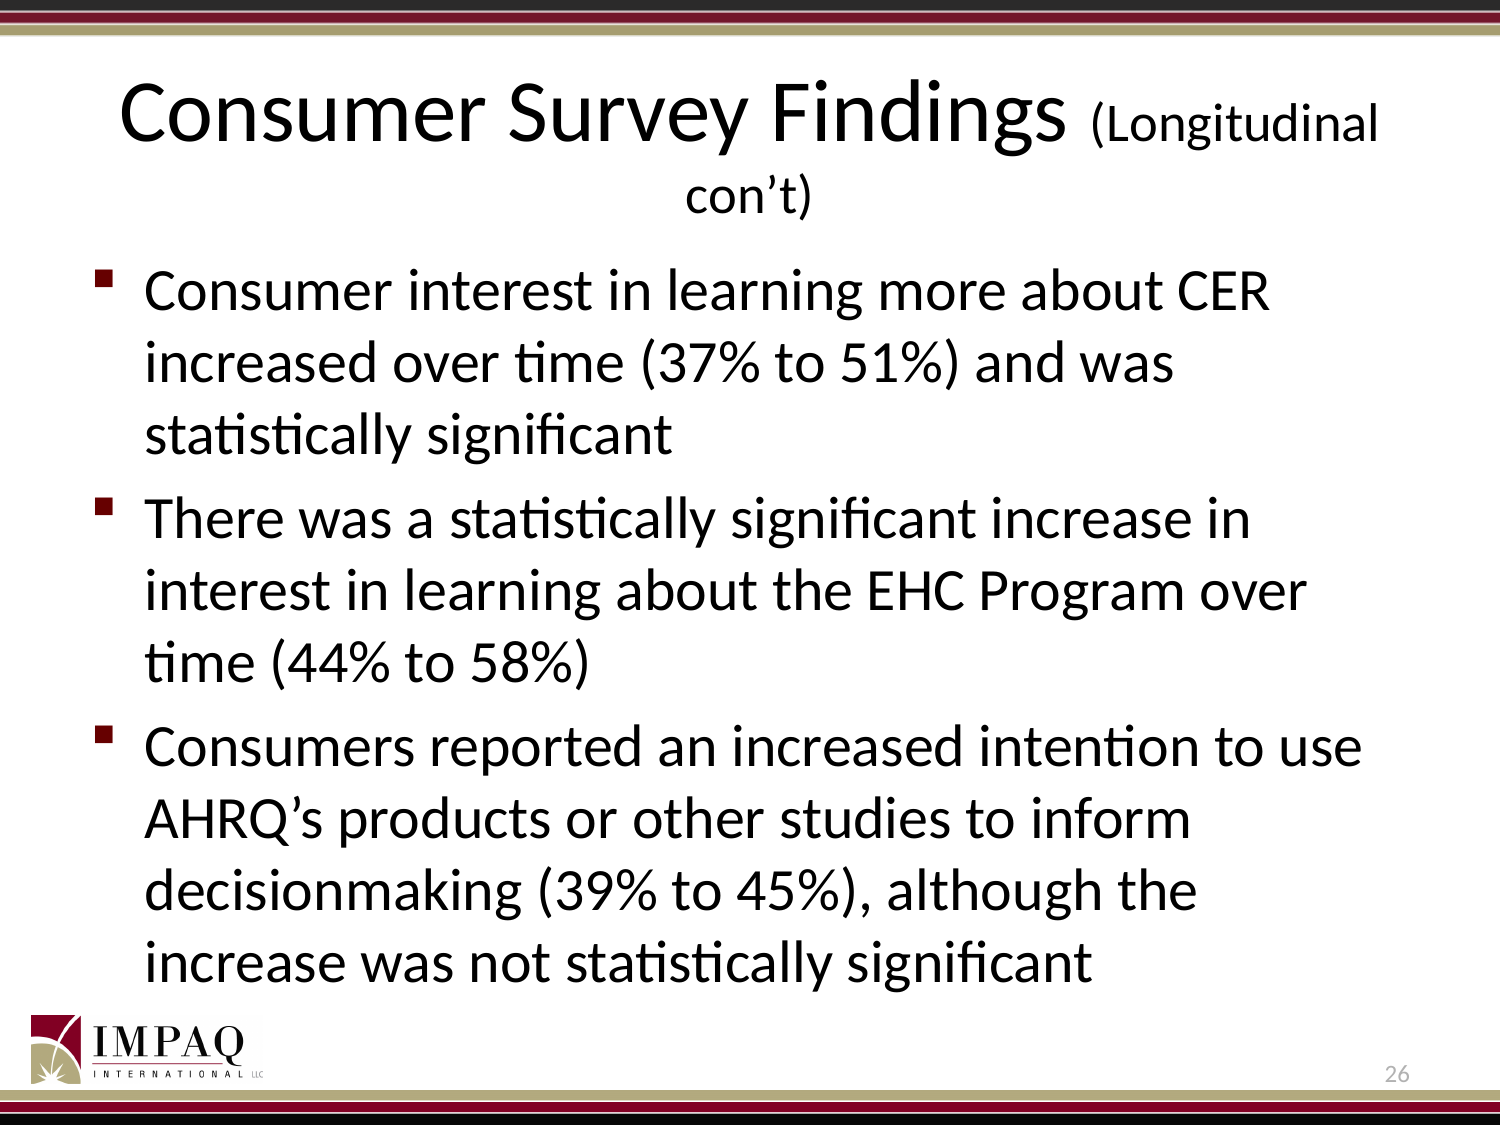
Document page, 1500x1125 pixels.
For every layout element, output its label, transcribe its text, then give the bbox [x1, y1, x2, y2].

picture [0, 0, 1500, 44]
list Consumer interest in learning more about CER increased over time (37% to 51%) and was statistically significant There was a statistically significant increase in interest in learning about the EHC Program over time (44% to 58%) Consumers reported an increased intention to use AHRQ’s products or other studies to inform decisionmaking (39% to 45%), although the increase was not statistically significant [75, 242, 1425, 1005]
title Consumer Survey Findings (Longitudinal con’t) [75, 45, 1425, 233]
slide_number 26 [1074, 1042, 1425, 1103]
picture [31, 1015, 263, 1084]
picture [0, 1090, 1500, 1125]
